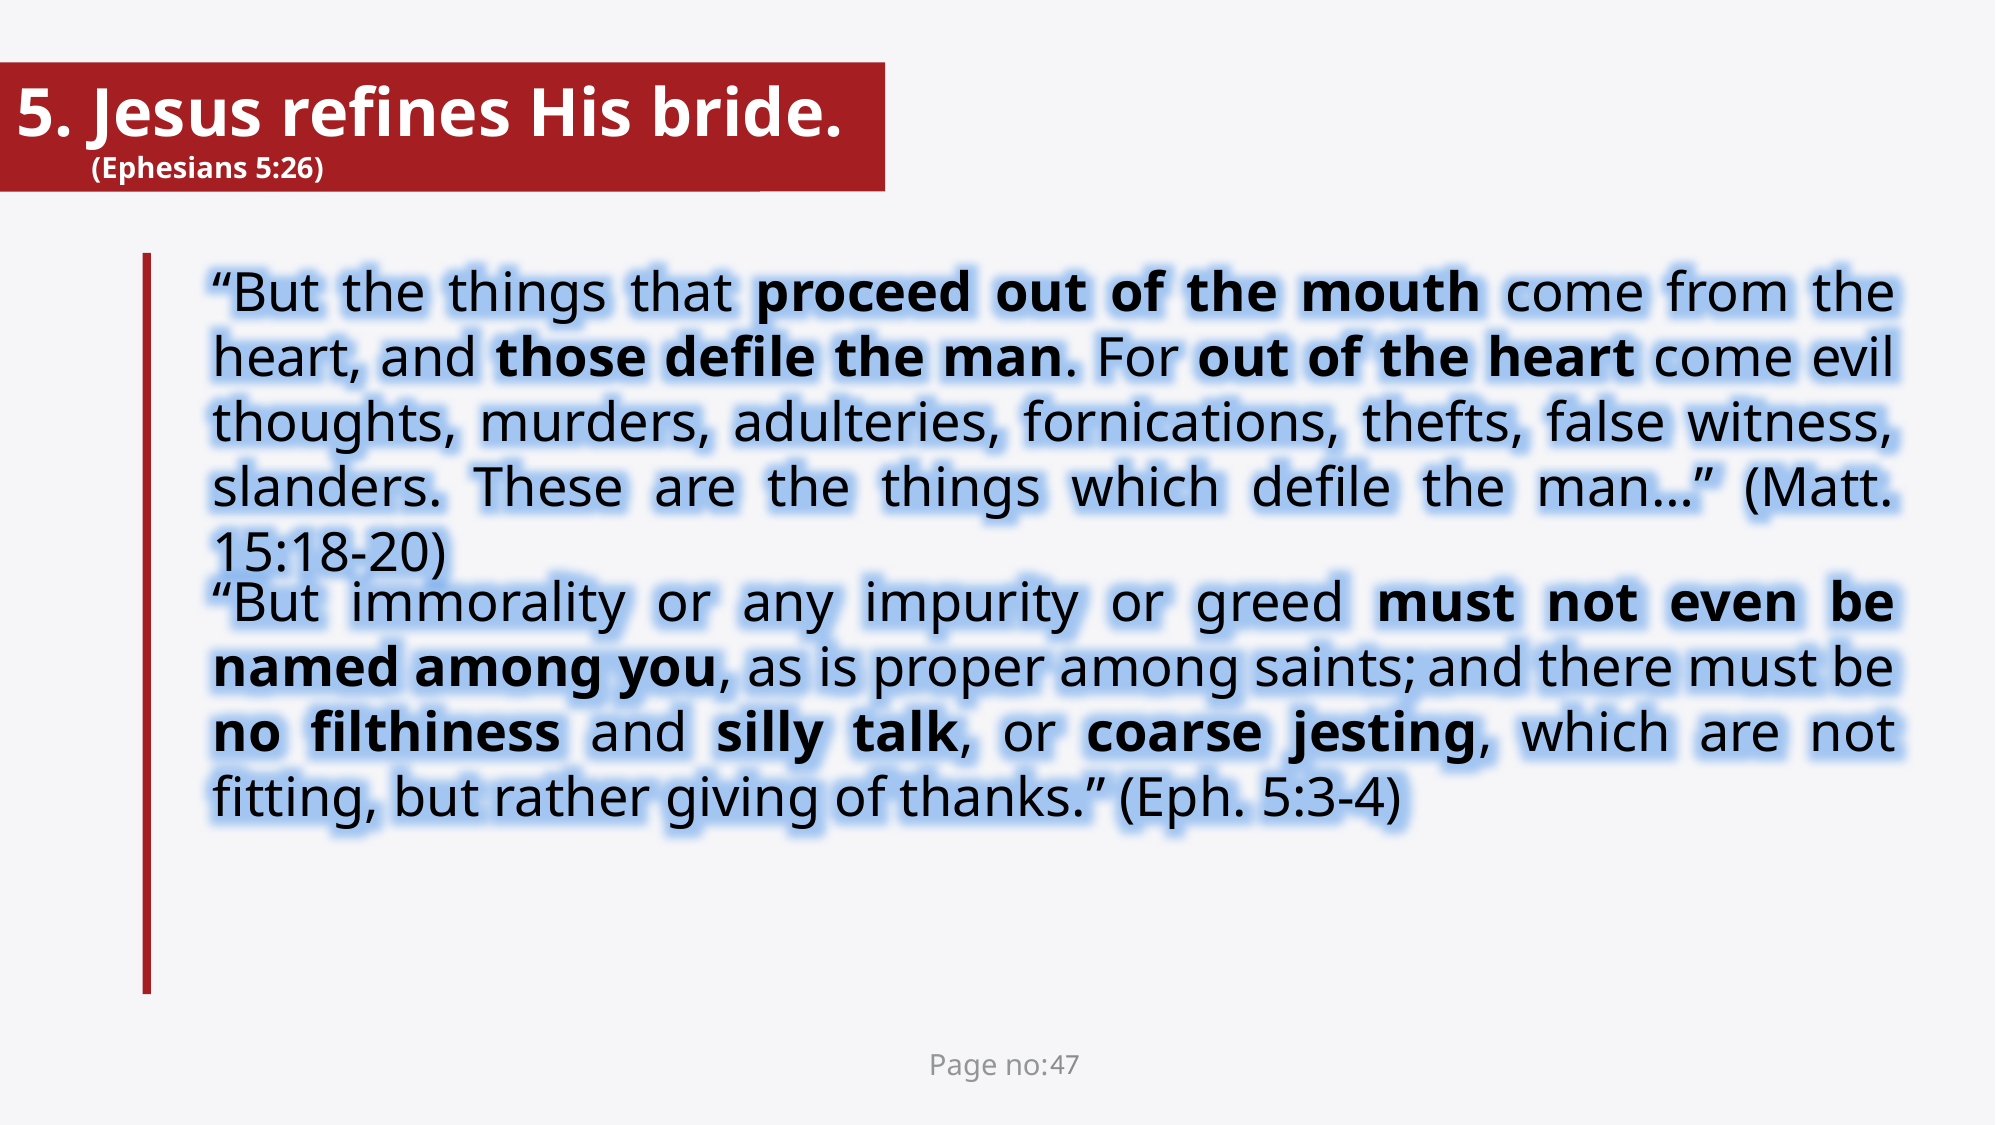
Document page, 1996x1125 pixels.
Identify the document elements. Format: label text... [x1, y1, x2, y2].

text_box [1, 62, 886, 194]
text_box “But the things that proceed out of the mouth come from the heart, and those defile the man. For out of the heart come evil thoughts, murders, adulteries, fornications, thefts, false witness, slanders. These are the things which defile the man…” (Matt. 15:18-20) [198, 249, 1911, 552]
text_box “But immorality or any impurity or greed must not even be named among you, as is proper among saints; and there must be no filthiness and silly talk, or coarse jesting, which are not fitting, but rather giving of thanks.” (Eph. 5:3-4) [198, 559, 1911, 835]
